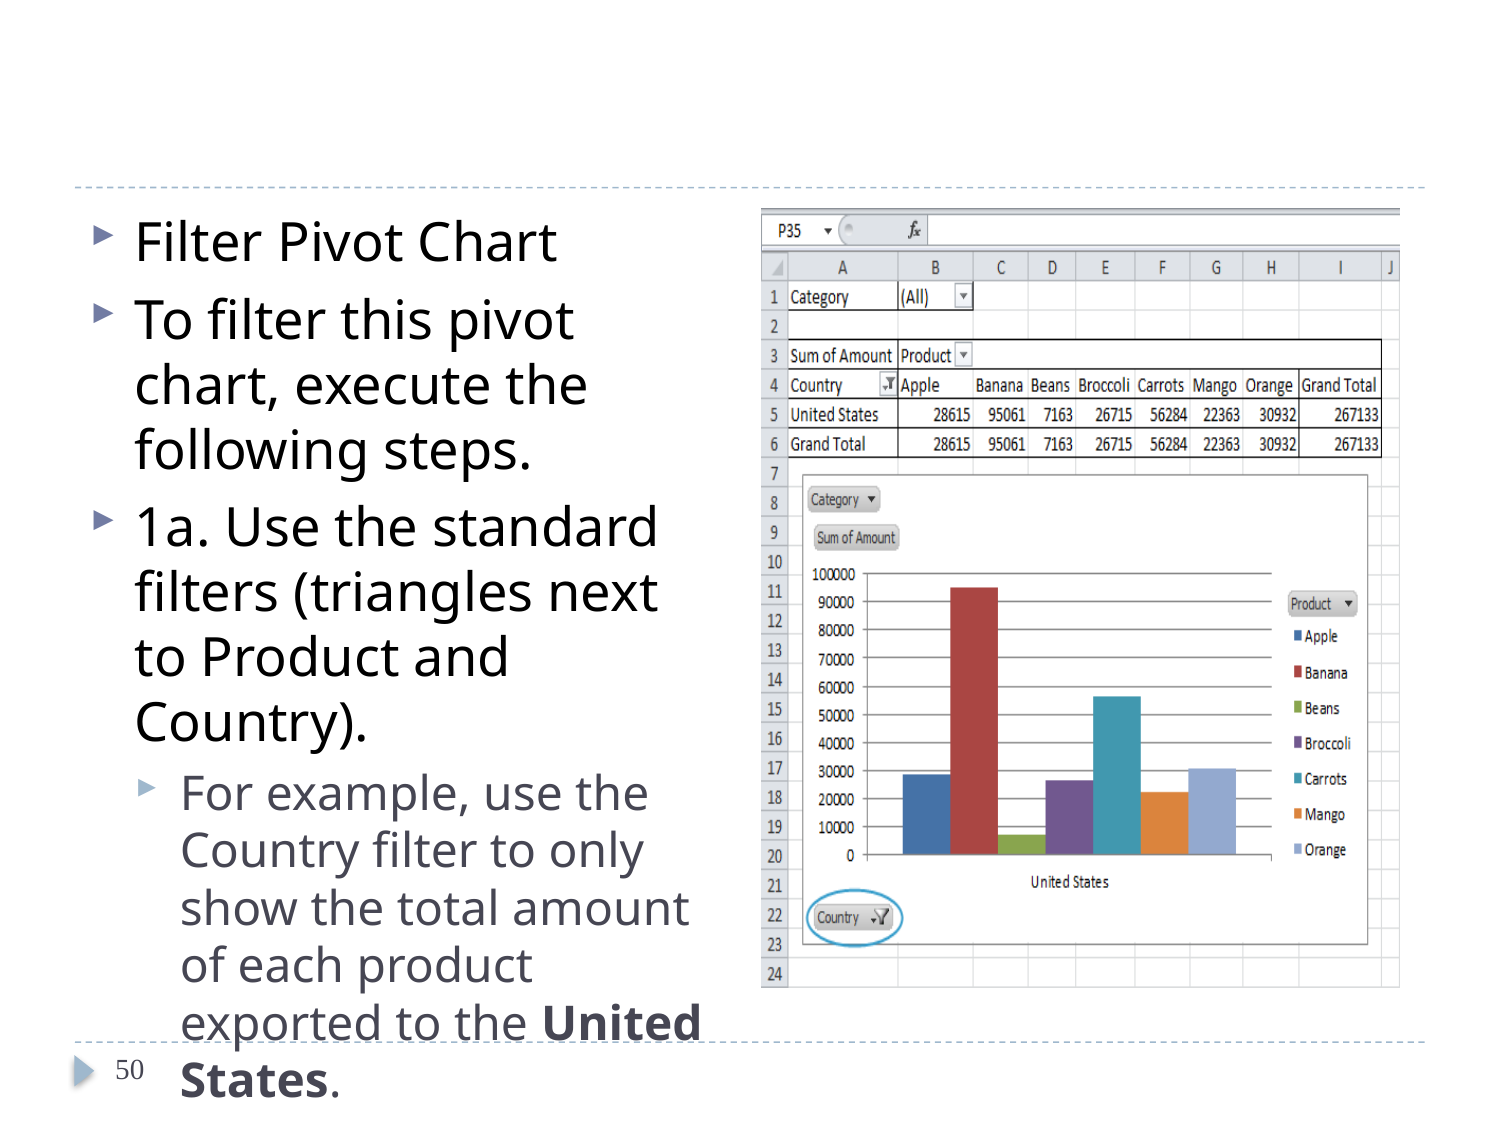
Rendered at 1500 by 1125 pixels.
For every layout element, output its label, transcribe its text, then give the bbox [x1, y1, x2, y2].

slide_number 50 [100, 1042, 426, 1103]
list Filter Pivot Chart To filter this pivot chart, execute the following steps. 1a. Use the standard filters (triangles next to Product and Country). For example, use the Country filter to only show the total amount of each product exported to the United States. [74, 199, 739, 1011]
picture [761, 207, 1400, 988]
